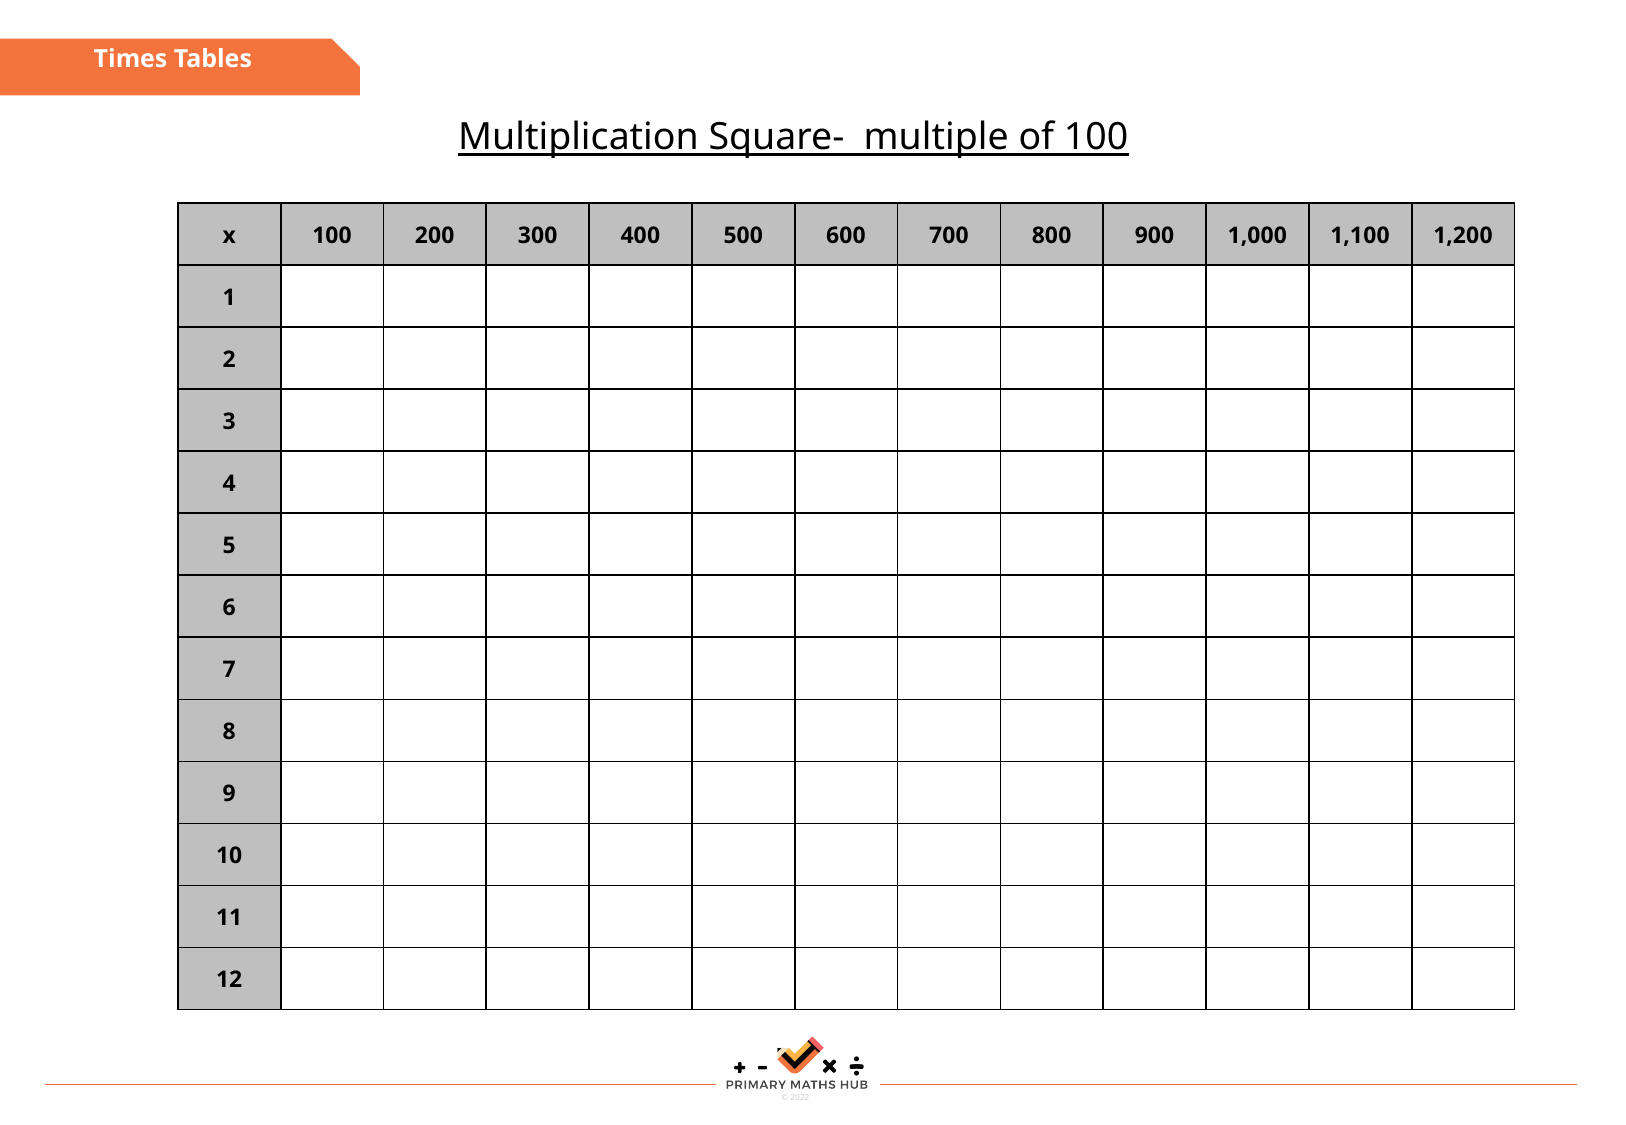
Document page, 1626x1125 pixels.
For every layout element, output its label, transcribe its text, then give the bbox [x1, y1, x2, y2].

table_cell [693, 452, 794, 512]
table_cell [590, 948, 691, 1009]
table_cell [898, 824, 1000, 885]
table_cell [1104, 514, 1205, 574]
table_cell [1413, 452, 1514, 512]
table_cell [1413, 514, 1514, 574]
table_header 100 [282, 204, 383, 264]
table_cell [282, 886, 383, 947]
table_cell [1207, 886, 1308, 947]
table_cell [898, 328, 1000, 388]
table_cell [1104, 390, 1205, 450]
table_cell [693, 948, 794, 1009]
table_cell [590, 514, 691, 574]
table_cell 9 [179, 762, 280, 823]
table_cell [384, 576, 485, 636]
table_cell [282, 762, 383, 823]
table_cell [590, 638, 691, 699]
table_cell [282, 390, 383, 450]
table_cell [384, 452, 485, 512]
table_cell [898, 576, 1000, 636]
table_cell [1001, 266, 1102, 326]
table_cell [1310, 514, 1411, 574]
table_cell [1001, 452, 1102, 512]
table_cell [1001, 328, 1102, 388]
table_cell [1310, 948, 1411, 1009]
table_cell [384, 824, 485, 885]
table_cell [1413, 638, 1514, 699]
table_cell [487, 638, 588, 699]
table_header 800 [1001, 204, 1102, 264]
text_box Times Tables [0, 37, 361, 97]
table_cell [1413, 390, 1514, 450]
table_cell [1413, 948, 1514, 1009]
text_box © 2022 [720, 1084, 870, 1110]
table_cell [487, 700, 588, 761]
table_header 400 [590, 204, 691, 264]
table_cell [693, 886, 794, 947]
table_cell [796, 948, 897, 1009]
table_cell [1001, 948, 1102, 1009]
table_cell [282, 452, 383, 512]
table_cell [590, 824, 691, 885]
table_cell [282, 514, 383, 574]
table_cell [1207, 824, 1308, 885]
table_cell [1001, 638, 1102, 699]
table_header 900 [1104, 204, 1205, 264]
table_cell [384, 948, 485, 1009]
table_header x [179, 204, 280, 264]
table_cell [1310, 700, 1411, 761]
table_cell [1104, 328, 1205, 388]
table_cell [1001, 700, 1102, 761]
table_cell [1310, 576, 1411, 636]
table_cell [1104, 762, 1205, 823]
table_cell [1207, 266, 1308, 326]
table_cell [1207, 762, 1308, 823]
table_cell [487, 576, 588, 636]
table_cell [898, 452, 1000, 512]
table_cell [282, 328, 383, 388]
table_cell [796, 390, 897, 450]
table_cell 12 [179, 948, 280, 1009]
table_cell [1413, 886, 1514, 947]
table_cell [590, 390, 691, 450]
table_header 700 [898, 204, 1000, 264]
table_cell [1310, 824, 1411, 885]
table_cell [1310, 886, 1411, 947]
table_cell [590, 266, 691, 326]
table_cell [1413, 700, 1514, 761]
table_cell 1 [179, 266, 280, 326]
table_cell [487, 452, 588, 512]
picture [722, 1034, 872, 1094]
table_cell [898, 638, 1000, 699]
table_cell 8 [179, 700, 280, 761]
table_cell [384, 762, 485, 823]
table_cell [1001, 824, 1102, 885]
table_cell [487, 328, 588, 388]
table_cell [898, 390, 1000, 450]
table_cell [1413, 824, 1514, 885]
table_cell 3 [179, 390, 280, 450]
table_cell [384, 700, 485, 761]
table_cell [384, 390, 485, 450]
table_cell [384, 328, 485, 388]
table_header 1,200 [1413, 204, 1514, 264]
table_cell [590, 700, 691, 761]
table_cell [1413, 576, 1514, 636]
table_header 1,100 [1310, 204, 1411, 264]
table_cell [1310, 328, 1411, 388]
table_header 500 [693, 204, 794, 264]
table_cell [1413, 762, 1514, 823]
table_cell [796, 266, 897, 326]
table_cell [693, 762, 794, 823]
table_header 200 [384, 204, 485, 264]
table_cell [384, 638, 485, 699]
table_cell [1310, 452, 1411, 512]
table_cell [1104, 824, 1205, 885]
table_header 300 [487, 204, 588, 264]
table_cell [693, 576, 794, 636]
table_cell [1310, 762, 1411, 823]
table_cell [282, 824, 383, 885]
table_header 1,000 [1207, 204, 1308, 264]
table_cell [693, 390, 794, 450]
table_cell 6 [179, 576, 280, 636]
table_cell [1310, 266, 1411, 326]
table_cell [1104, 886, 1205, 947]
table_cell [693, 824, 794, 885]
table_cell [796, 576, 897, 636]
table_cell [1104, 576, 1205, 636]
table_cell [1001, 886, 1102, 947]
table_cell [796, 452, 897, 512]
table_cell [1104, 638, 1205, 699]
table_cell [1207, 390, 1308, 450]
table_cell [693, 638, 794, 699]
table_cell [1104, 700, 1205, 761]
table_header 600 [796, 204, 897, 264]
table_cell [282, 948, 383, 1009]
table_cell [590, 328, 691, 388]
table_cell [898, 948, 1000, 1009]
table_cell [590, 886, 691, 947]
table_cell [796, 824, 897, 885]
table_cell [487, 390, 588, 450]
table_cell [1001, 576, 1102, 636]
table_cell [693, 328, 794, 388]
table_cell [1207, 514, 1308, 574]
table_cell [796, 514, 897, 574]
table_cell [898, 514, 1000, 574]
table_cell [796, 700, 897, 761]
table_cell [898, 700, 1000, 761]
table_cell [898, 886, 1000, 947]
table_cell [282, 638, 383, 699]
text_box Multiplication Square- multiple of 100 [443, 105, 1145, 165]
table_cell [898, 266, 1000, 326]
table_cell [1207, 700, 1308, 761]
table_cell [1104, 948, 1205, 1009]
table_cell [590, 762, 691, 823]
table_cell [693, 700, 794, 761]
table_cell [590, 576, 691, 636]
table_cell [1207, 328, 1308, 388]
table_cell 2 [179, 328, 280, 388]
table_cell [796, 328, 897, 388]
table_cell [1001, 390, 1102, 450]
table_cell [1104, 266, 1205, 326]
table_cell [1310, 638, 1411, 699]
table_cell [1207, 452, 1308, 512]
table_cell [282, 700, 383, 761]
table_cell [1207, 948, 1308, 1009]
table_cell 11 [179, 886, 280, 947]
table_cell [282, 576, 383, 636]
table_cell [1104, 452, 1205, 512]
table_cell [1207, 576, 1308, 636]
table_cell [1001, 762, 1102, 823]
table_cell [487, 824, 588, 885]
table_cell [693, 266, 794, 326]
table_cell [384, 886, 485, 947]
table_cell [487, 266, 588, 326]
table_cell [796, 638, 897, 699]
table_cell [282, 266, 383, 326]
table_cell [796, 886, 897, 947]
table_cell [1310, 390, 1411, 450]
table_cell [384, 266, 485, 326]
table_cell [487, 886, 588, 947]
table_cell [1413, 328, 1514, 388]
table_cell [693, 514, 794, 574]
table_cell [1001, 514, 1102, 574]
table_cell [590, 452, 691, 512]
table_cell [796, 762, 897, 823]
table_cell [487, 762, 588, 823]
table_cell 10 [179, 824, 280, 885]
table_cell [1413, 266, 1514, 326]
table_cell [898, 762, 1000, 823]
table_cell [384, 514, 485, 574]
table_cell 4 [179, 452, 280, 512]
table_cell [1207, 638, 1308, 699]
table_cell 7 [179, 638, 280, 699]
table_cell [487, 948, 588, 1009]
table_cell [487, 514, 588, 574]
table_cell 5 [179, 514, 280, 574]
